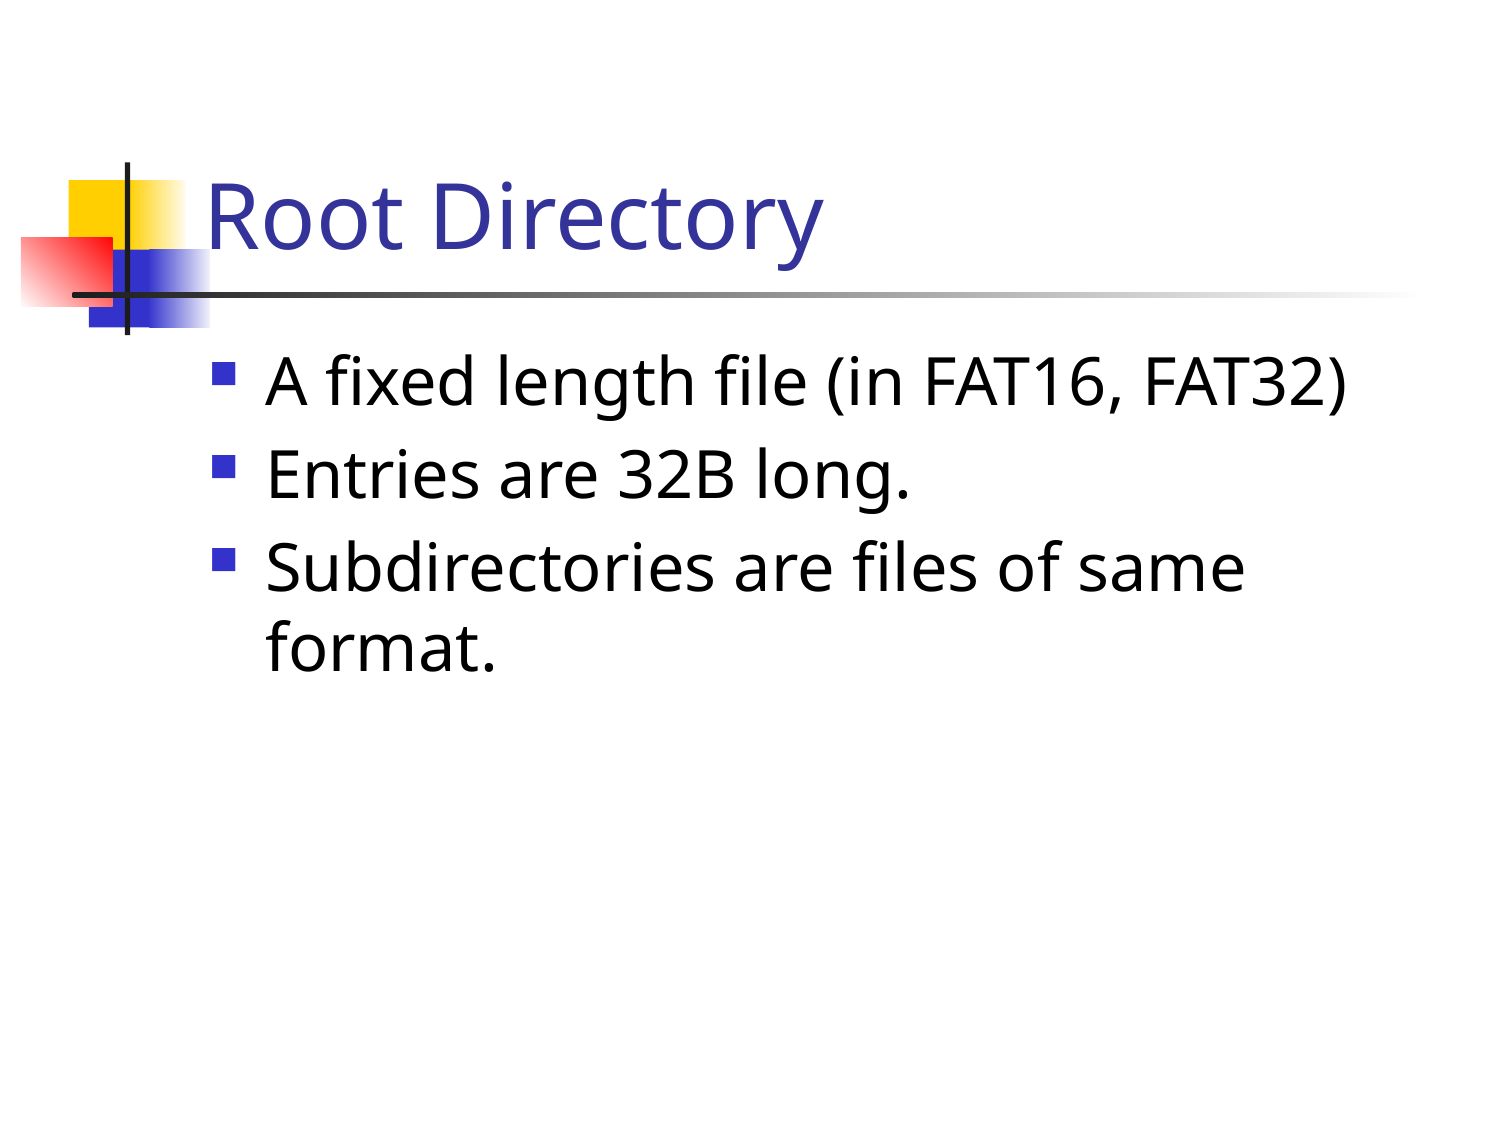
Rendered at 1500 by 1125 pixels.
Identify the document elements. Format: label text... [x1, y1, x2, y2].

list A fixed length file (in FAT16, FAT32) Entries are 32B long. Subdirectories are files of same format. [193, 330, 1470, 1007]
title Root Directory [188, 34, 1468, 276]
